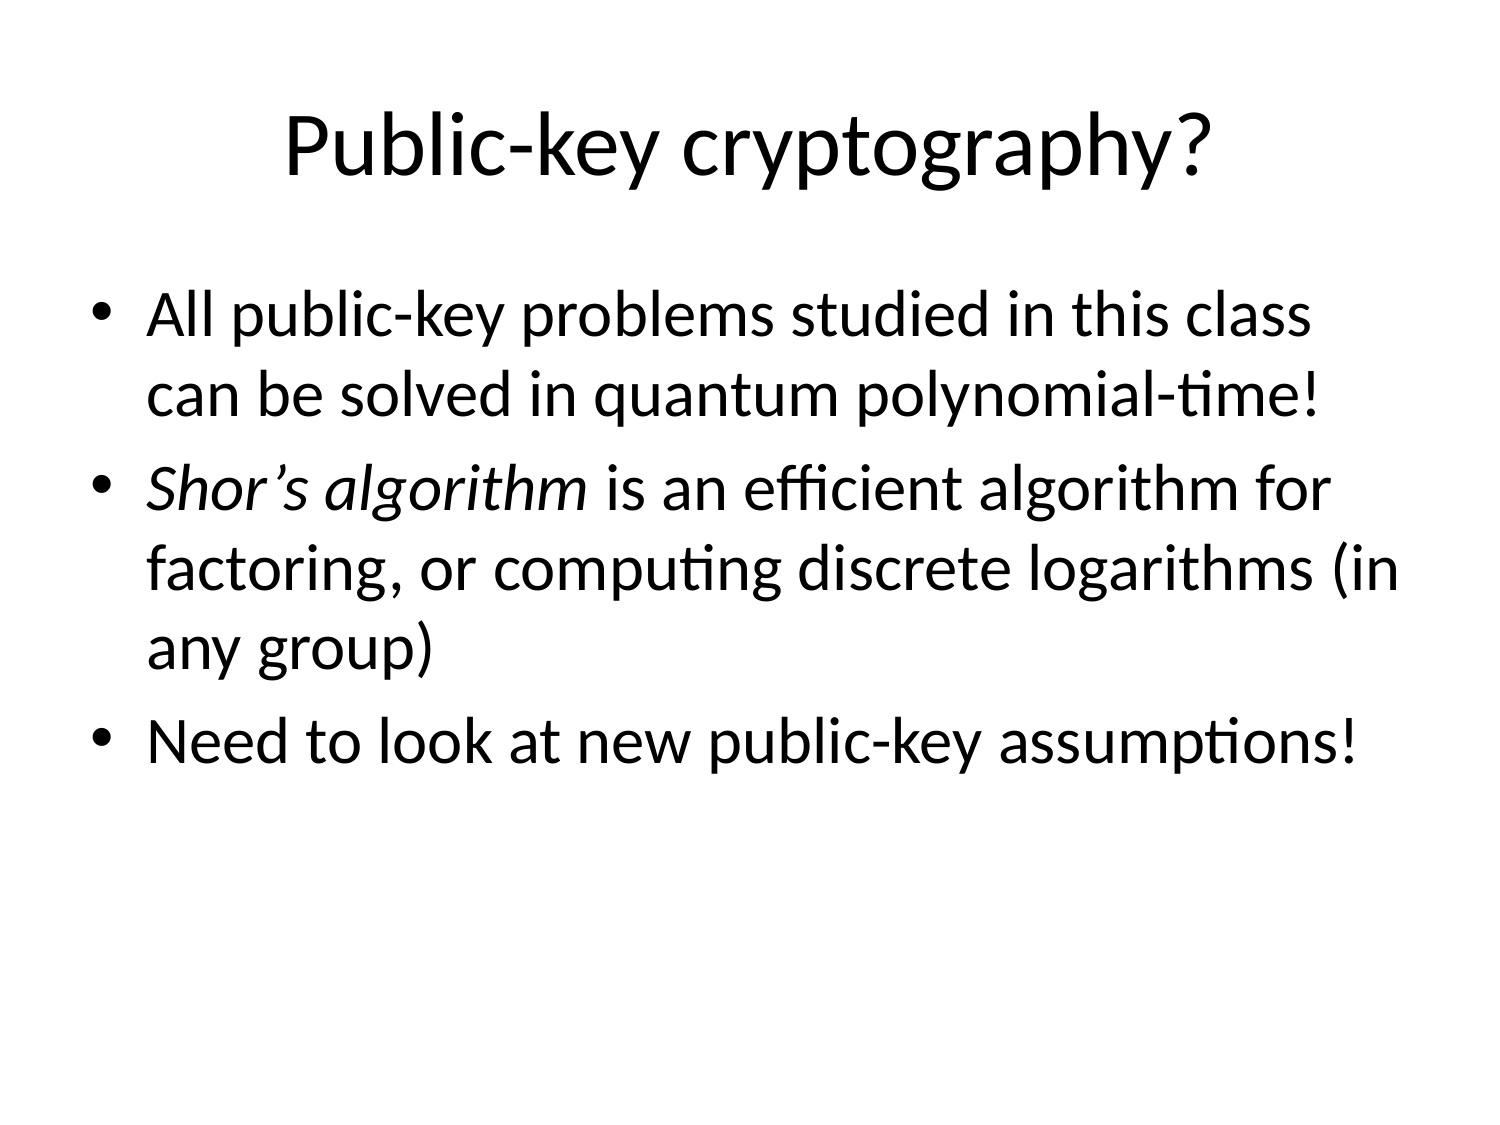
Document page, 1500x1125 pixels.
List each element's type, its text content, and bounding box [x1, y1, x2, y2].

list All public-key problems studied in this class can be solved in quantum polynomial-time! Shor’s algorithm is an efficient algorithm for factoring, or computing discrete logarithms (in any group) Need to look at new public-key assumptions! [75, 262, 1425, 1005]
title Public-key cryptography? [75, 45, 1425, 233]
